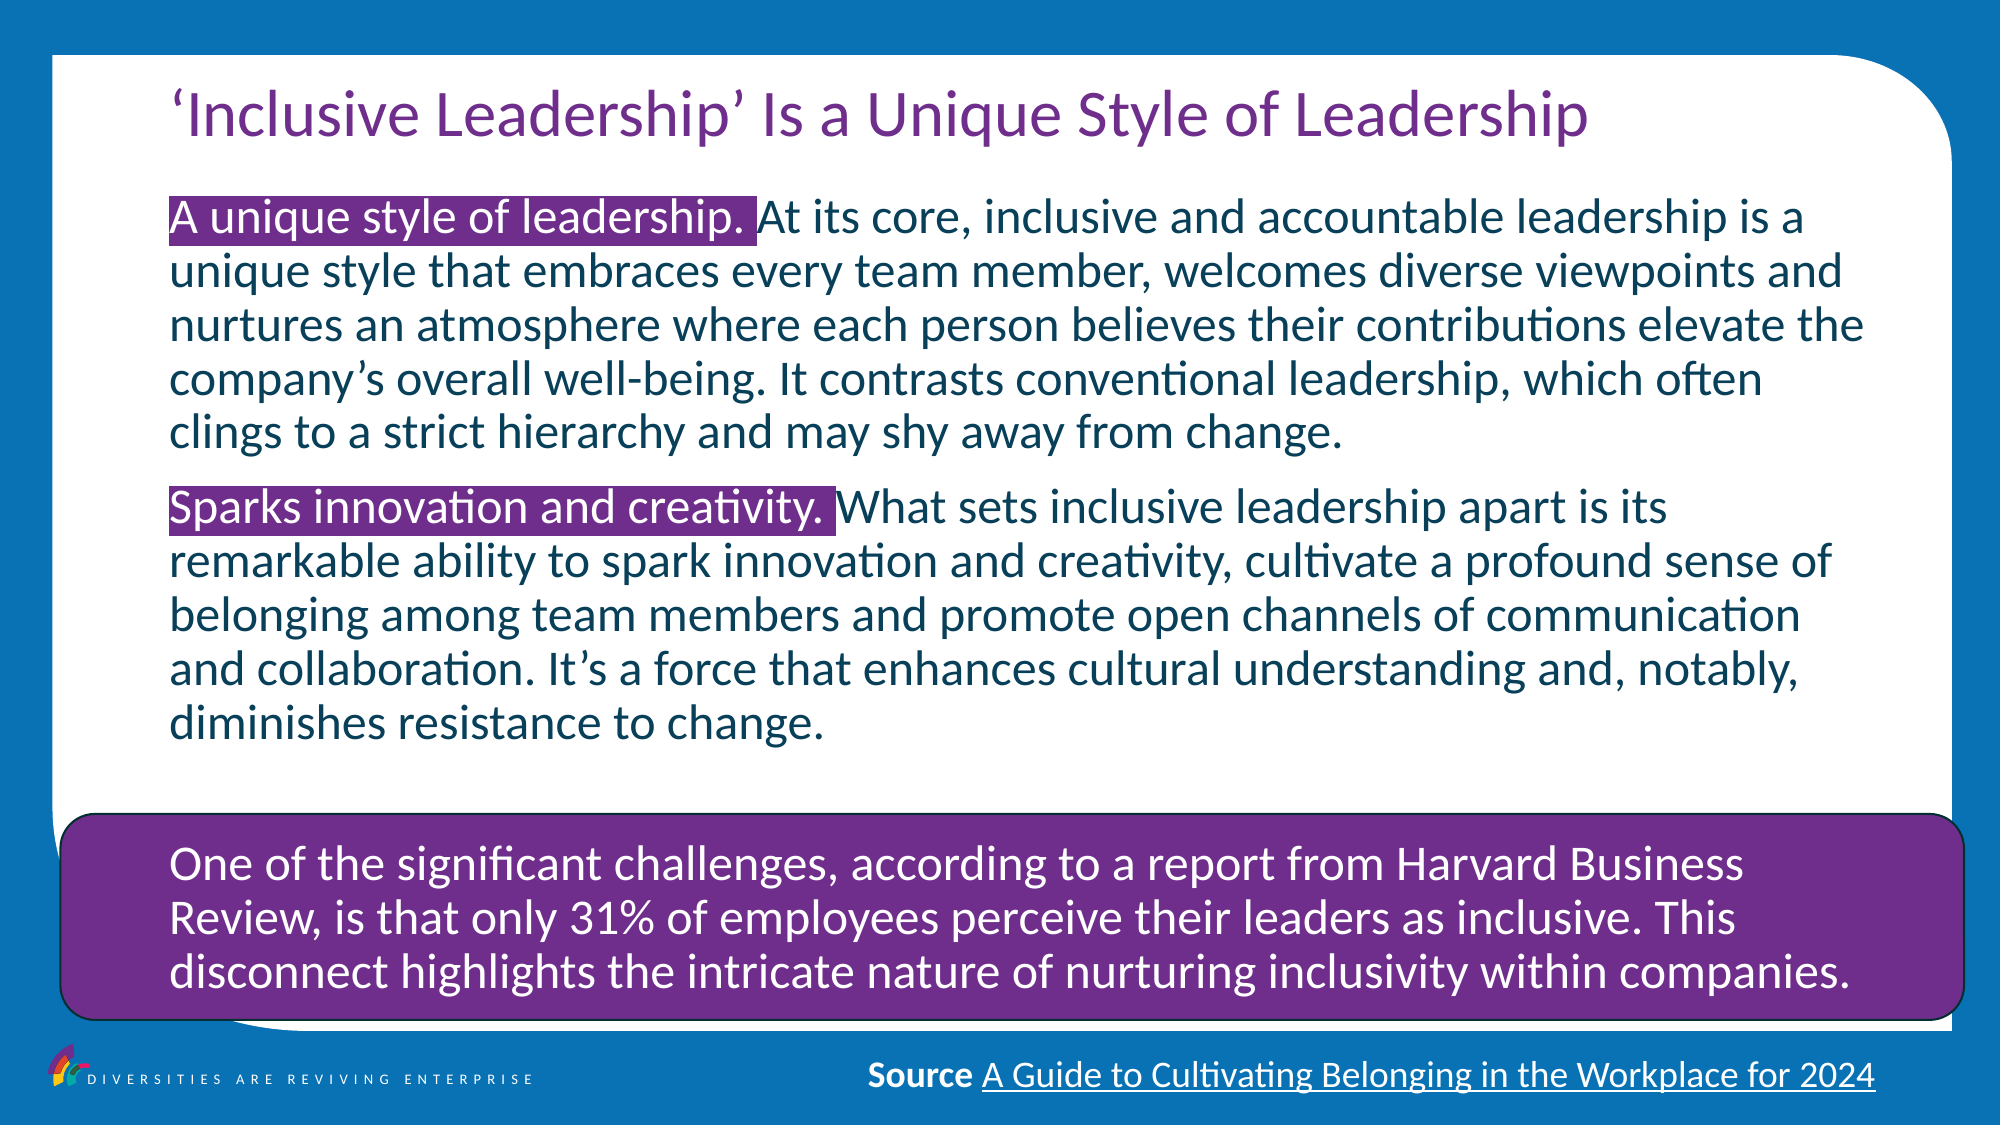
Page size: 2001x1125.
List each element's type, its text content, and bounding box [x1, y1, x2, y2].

text_box Source A Guide to Cultivating Belonging in the Workplace for 2024 [853, 1042, 2000, 1102]
text_box [59, 812, 1966, 1021]
list A unique style of leadership. At its core, inclusive and accountable leadership is a unique style that embraces every team member, welcomes diverse viewpoints and nurtures an atmosphere where each person believes their contributions elevate the company’s overall well-being. It contrasts conventional leadership, which often clings to a strict hierarchy and may shy away from change. Sparks innovation and creativity. What sets inclusive leadership apart is its remarkable ability to spark innovation and creativity, cultivate a profound sense of belonging among team members and promote open channels of communication and collaboration. It’s a force that enhances cultural understanding and, notably, diminishes resistance to change. One of the significant challenges, according to a report from Harvard Business Review, is that only 31% of employees perceive their leaders as inclusive. This disconnect highlights the intricate nature of nurturing inclusivity within companies. [154, 204, 1893, 814]
list ‘Inclusive Leadership’ Is a Unique Style of Leadership [154, 71, 1893, 204]
